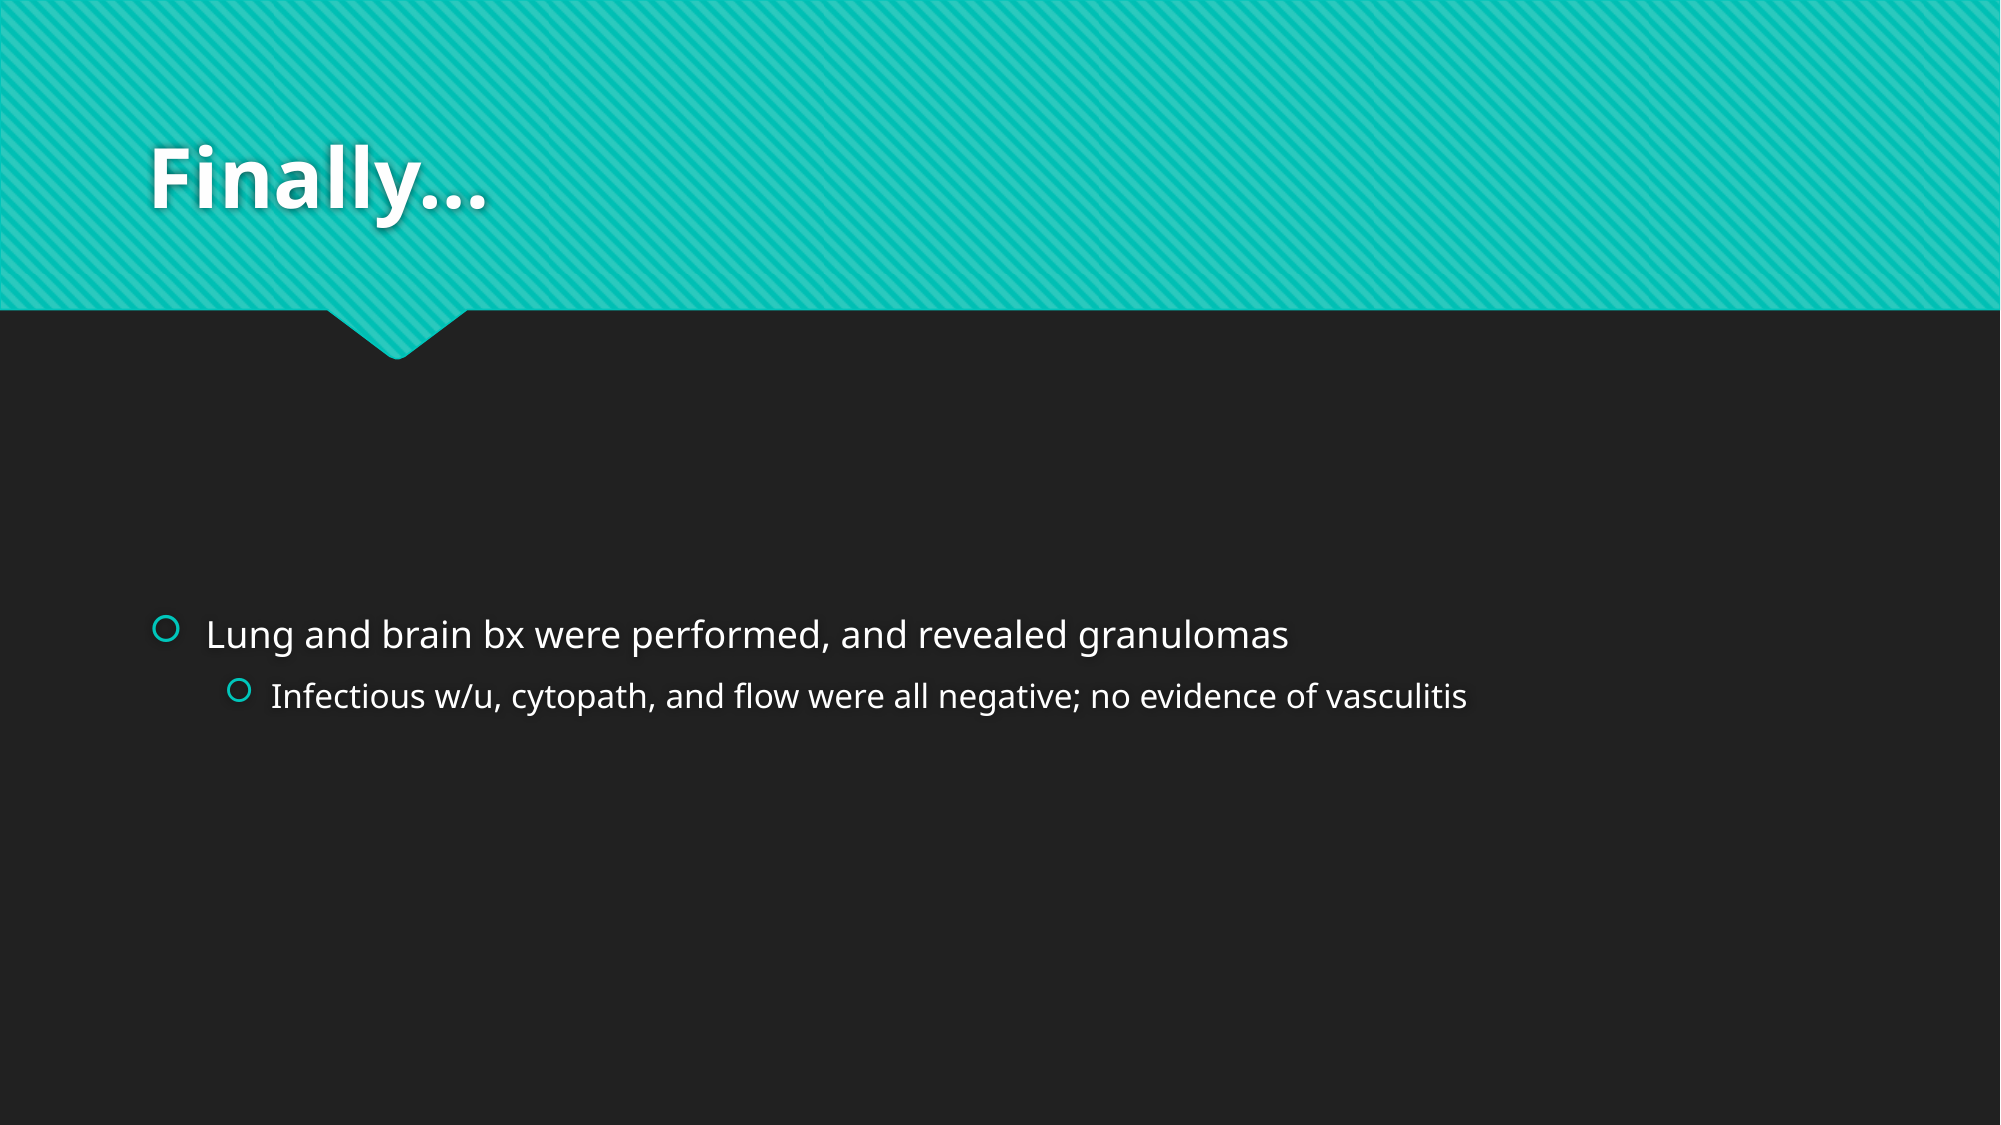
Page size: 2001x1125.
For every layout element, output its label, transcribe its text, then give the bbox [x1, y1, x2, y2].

title Finally… [132, 73, 1868, 233]
list Lung and brain bx were performed, and revealed granulomas Infectious w/u, cytopath, and flow were all negative; no evidence of vasculitis [134, 364, 1866, 962]
